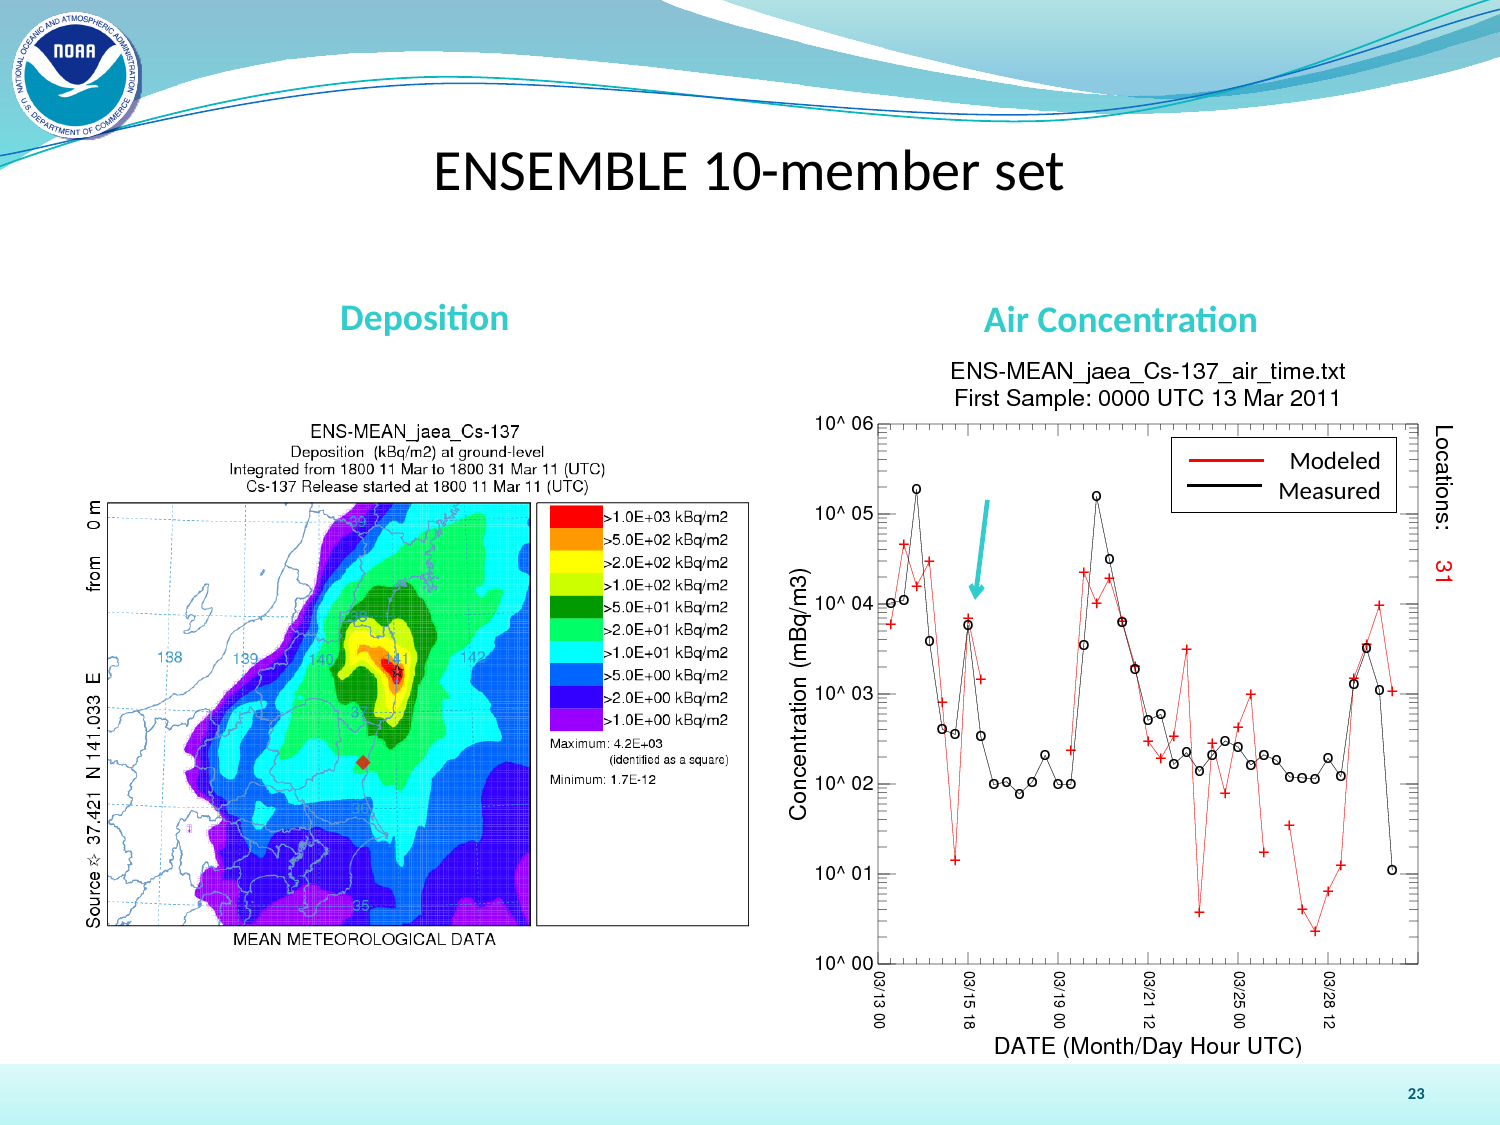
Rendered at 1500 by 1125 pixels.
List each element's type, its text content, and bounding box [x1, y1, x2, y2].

text_box ENSEMBLE 10-member set [74, 125, 1425, 233]
picture [789, 362, 1453, 1059]
slide_number 23 [1299, 1068, 1425, 1103]
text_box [1170, 437, 1397, 514]
text_box Air Concentration [958, 287, 1284, 348]
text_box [974, 499, 988, 601]
text_box Deposition [262, 285, 588, 346]
picture [12, 12, 138, 138]
picture [86, 424, 750, 946]
